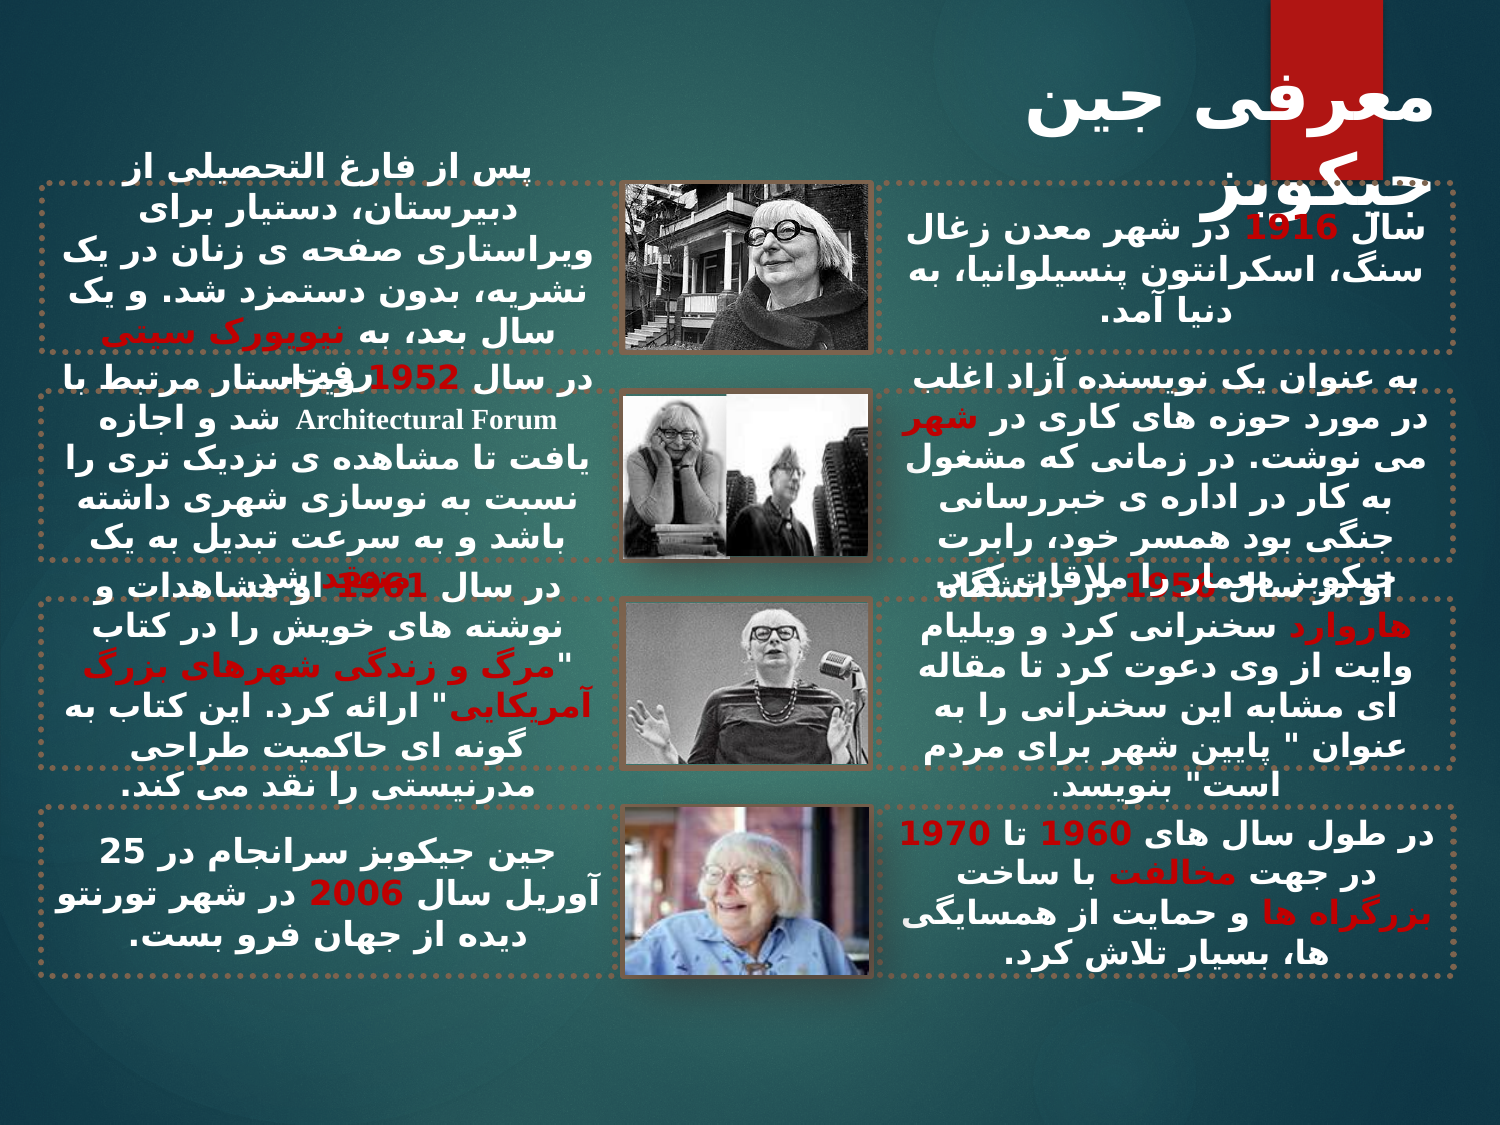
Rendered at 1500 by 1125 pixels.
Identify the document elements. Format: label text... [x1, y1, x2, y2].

text_box [621, 598, 637, 605]
text_box جین جیکوبز سرانجام در 25 آوریل سال 2006 در شهر تورنتو دیده از جهان فرو بست. [40, 805, 616, 977]
text_box سال 1916 در شهر معدن زغال سنگ، اسکرانتون پنسیلوانیا، به دنیا آمد. [878, 181, 1454, 353]
picture [625, 807, 869, 976]
text_box در طول سال های 1960 تا 1970 در جهت مخالفت با ساخت بزرگراه ها و حمایت از همسایگی ها، بسیار تلاش کرد. [898, 805, 1455, 977]
picture [623, 394, 871, 564]
text_box به عنوان یک نویسنده آزاد اغلب در مورد حوزه های کاری در شهر می نوشت. در زمانی که مشغول به کار در اداره ی خبررسانی جنگی بود همسر خود، رابرت جیکوبز معمار را ملاقات کرد. [897, 389, 1454, 561]
text_box در سال 1952 ویراستار مرتبط با Architectural Forum شد و اجازه یافت تا مشاهده ی نزدیک تری را نسبت به نوسازی شهری داشته باشد و به سرعت تبدیل به یک منتقد شد. [40, 390, 616, 562]
text_box پس از فارغ التحصیلی از دبیرستان، دستیار برای ویراستاری صفحه ی زنان در یک نشریه، بدون دستمزد شد. و یک سال بعد، به نیویورک سیتی رفت. [40, 182, 616, 354]
text_box او در سال 1956 در دانشگاه هاروارد سخنرانی کرد و ویلیام وایت از وی دعوت کرد تا مقاله ای مشابه این سخنرانی را به عنوان " پایین شهر برای مردم است" بنویسد. [878, 598, 1454, 770]
text_box معرفی جین جیکوبز [903, 42, 1453, 183]
picture [625, 184, 869, 351]
picture [625, 603, 869, 764]
text_box در سال 1961 او مشاهدات و نوشته های خویش را در کتاب "مرگ و زندگی شهرهای بزرگ آمریکایی" ارائه کرد. این کتاب به گونه ای حاکمیت طراحی مدرنیستی را نقد می کند. [40, 598, 616, 770]
